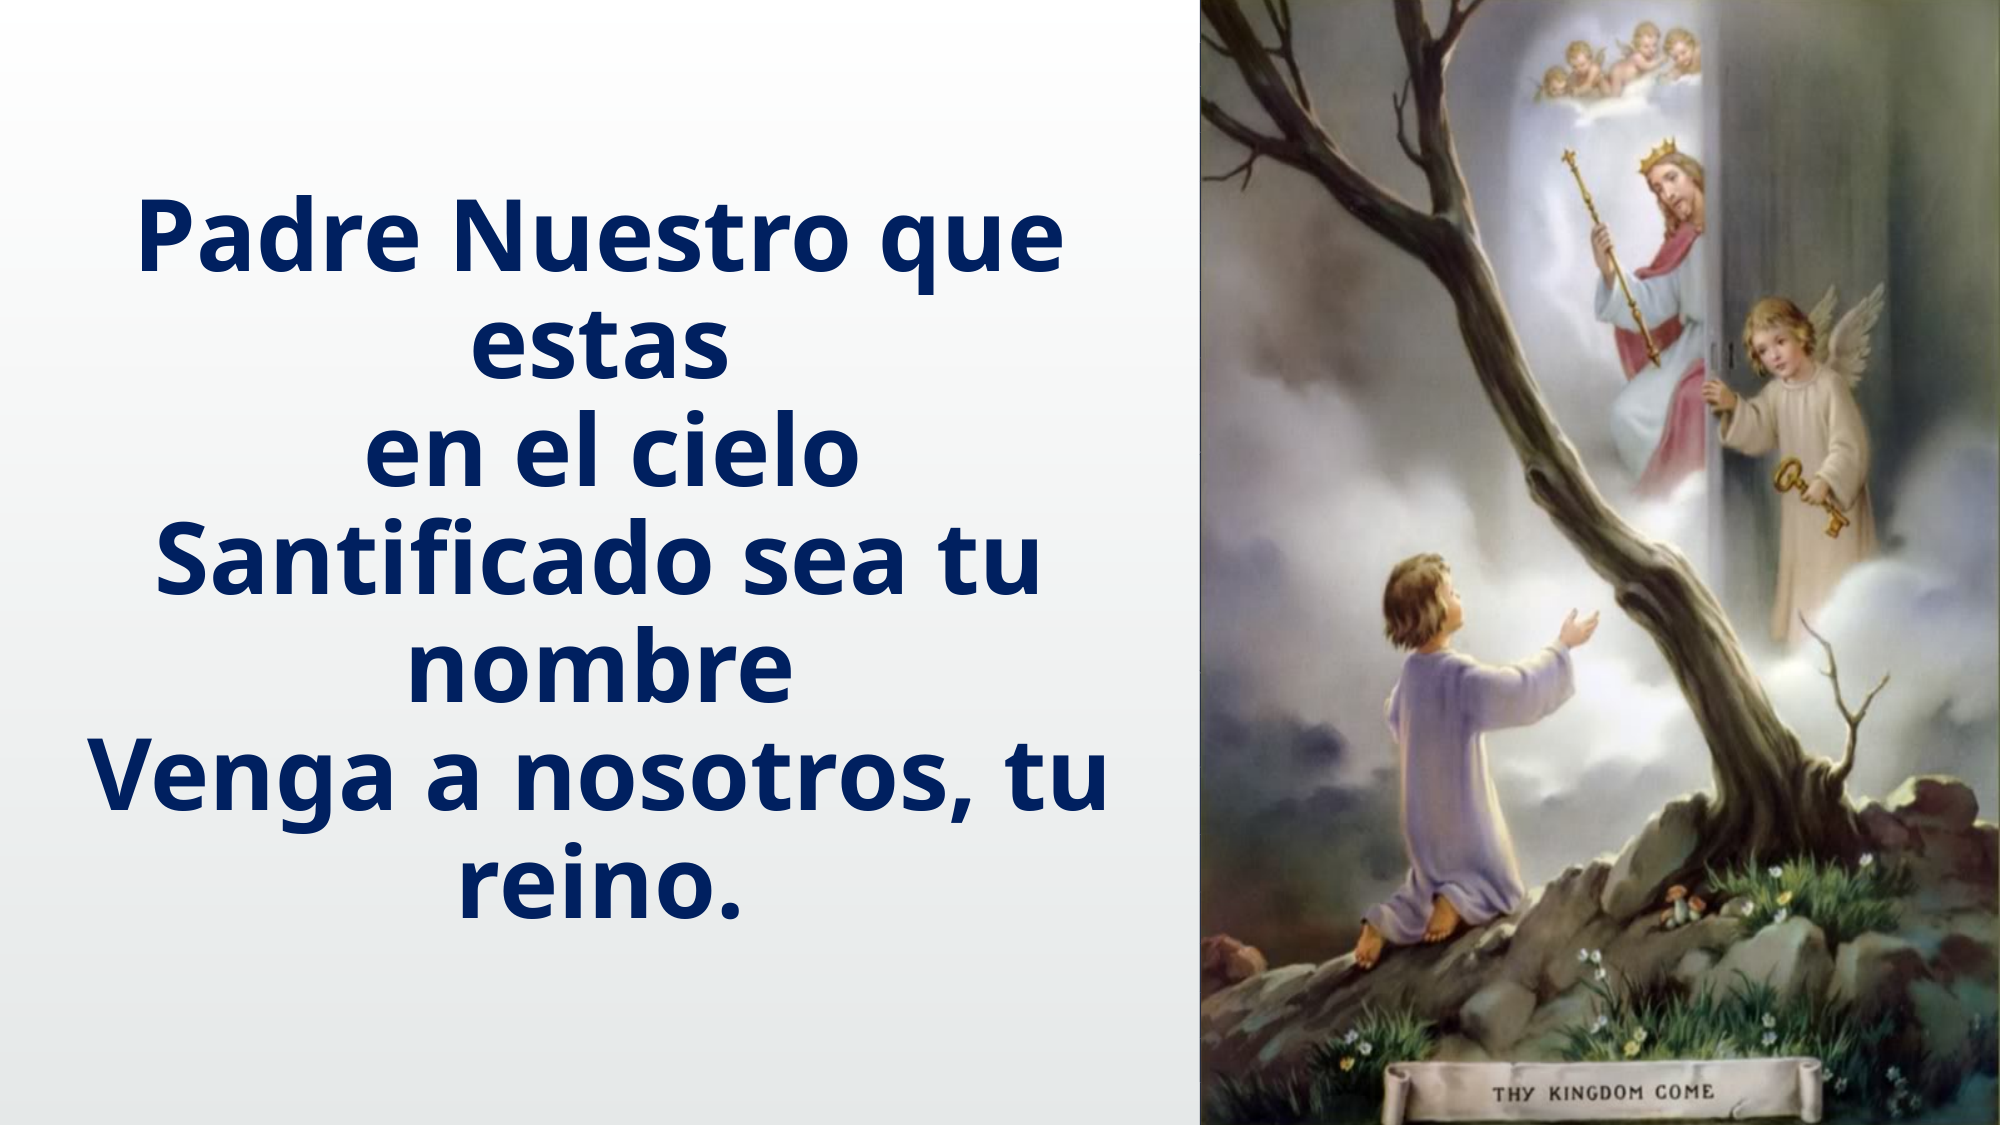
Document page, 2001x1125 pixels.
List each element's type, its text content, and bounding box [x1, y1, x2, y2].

picture [1200, 0, 2000, 1125]
title Padre Nuestro que estas en el cielo Santificado sea tu nombre Venga a nosotros, tu reino. [0, 0, 1200, 1125]
